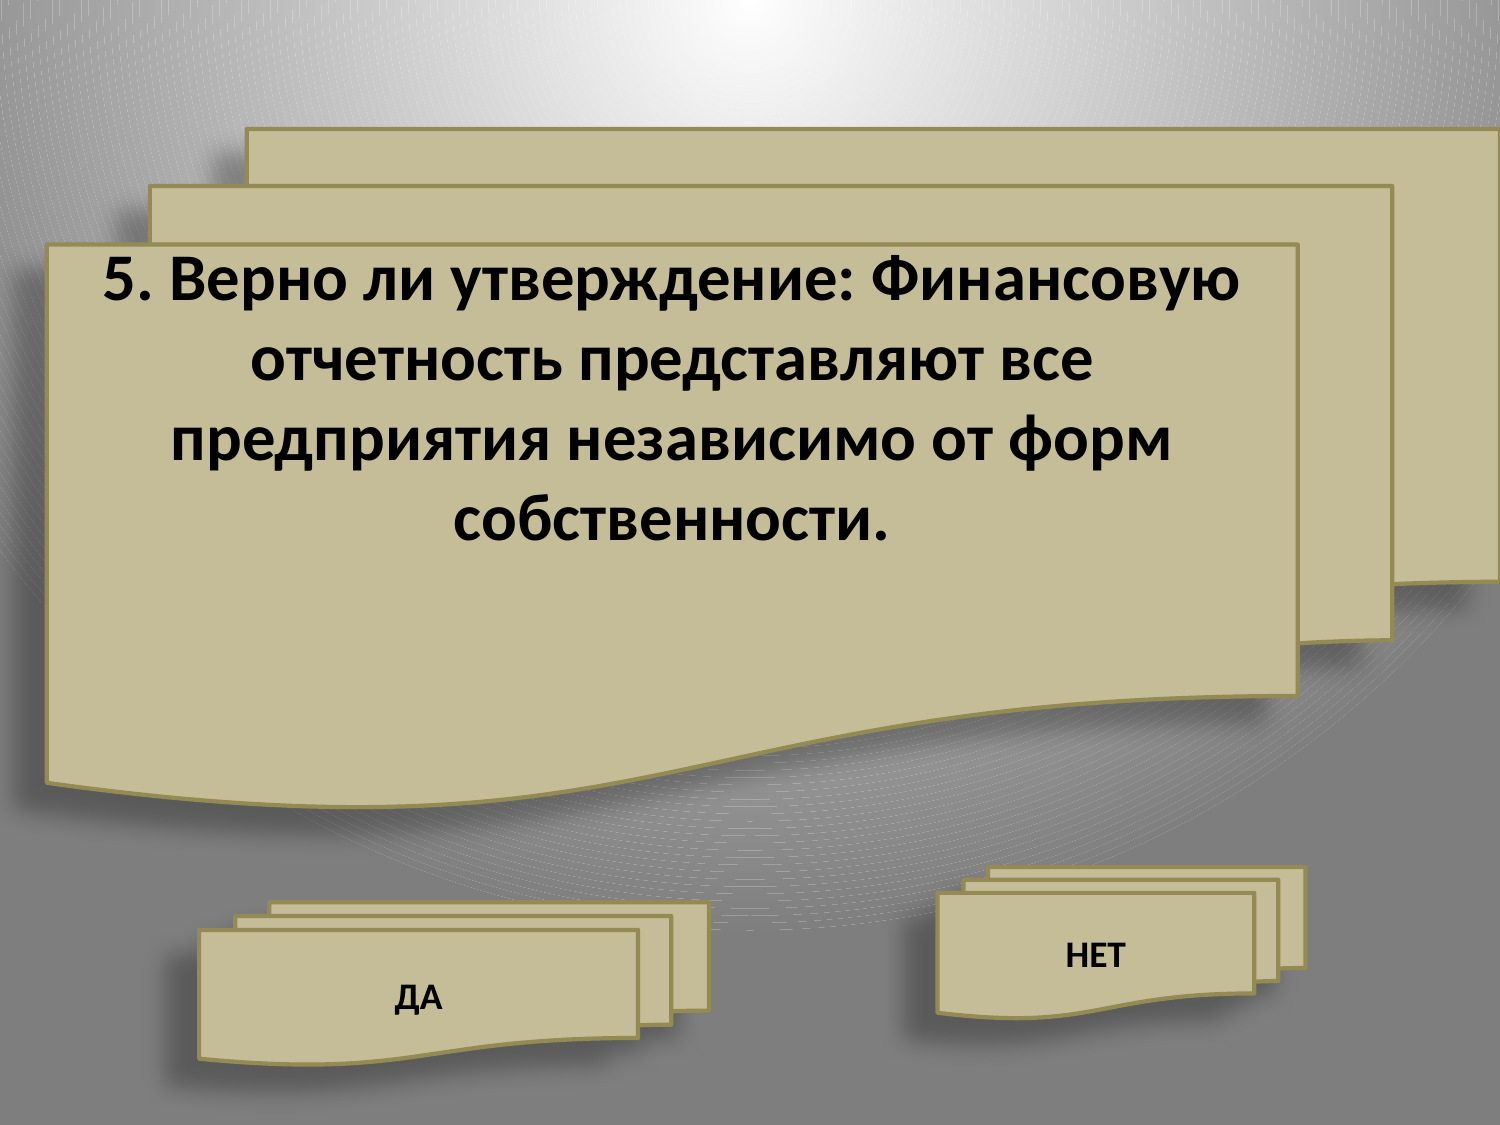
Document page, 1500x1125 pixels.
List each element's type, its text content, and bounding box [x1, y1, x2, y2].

text_box 5. Верно ли утверждение: Финансовую отчетность представляют все предприятия независимо от форм собственности. [44, 126, 1500, 810]
text_box ДА [197, 900, 712, 1067]
text_box НЕТ [935, 865, 1308, 1021]
